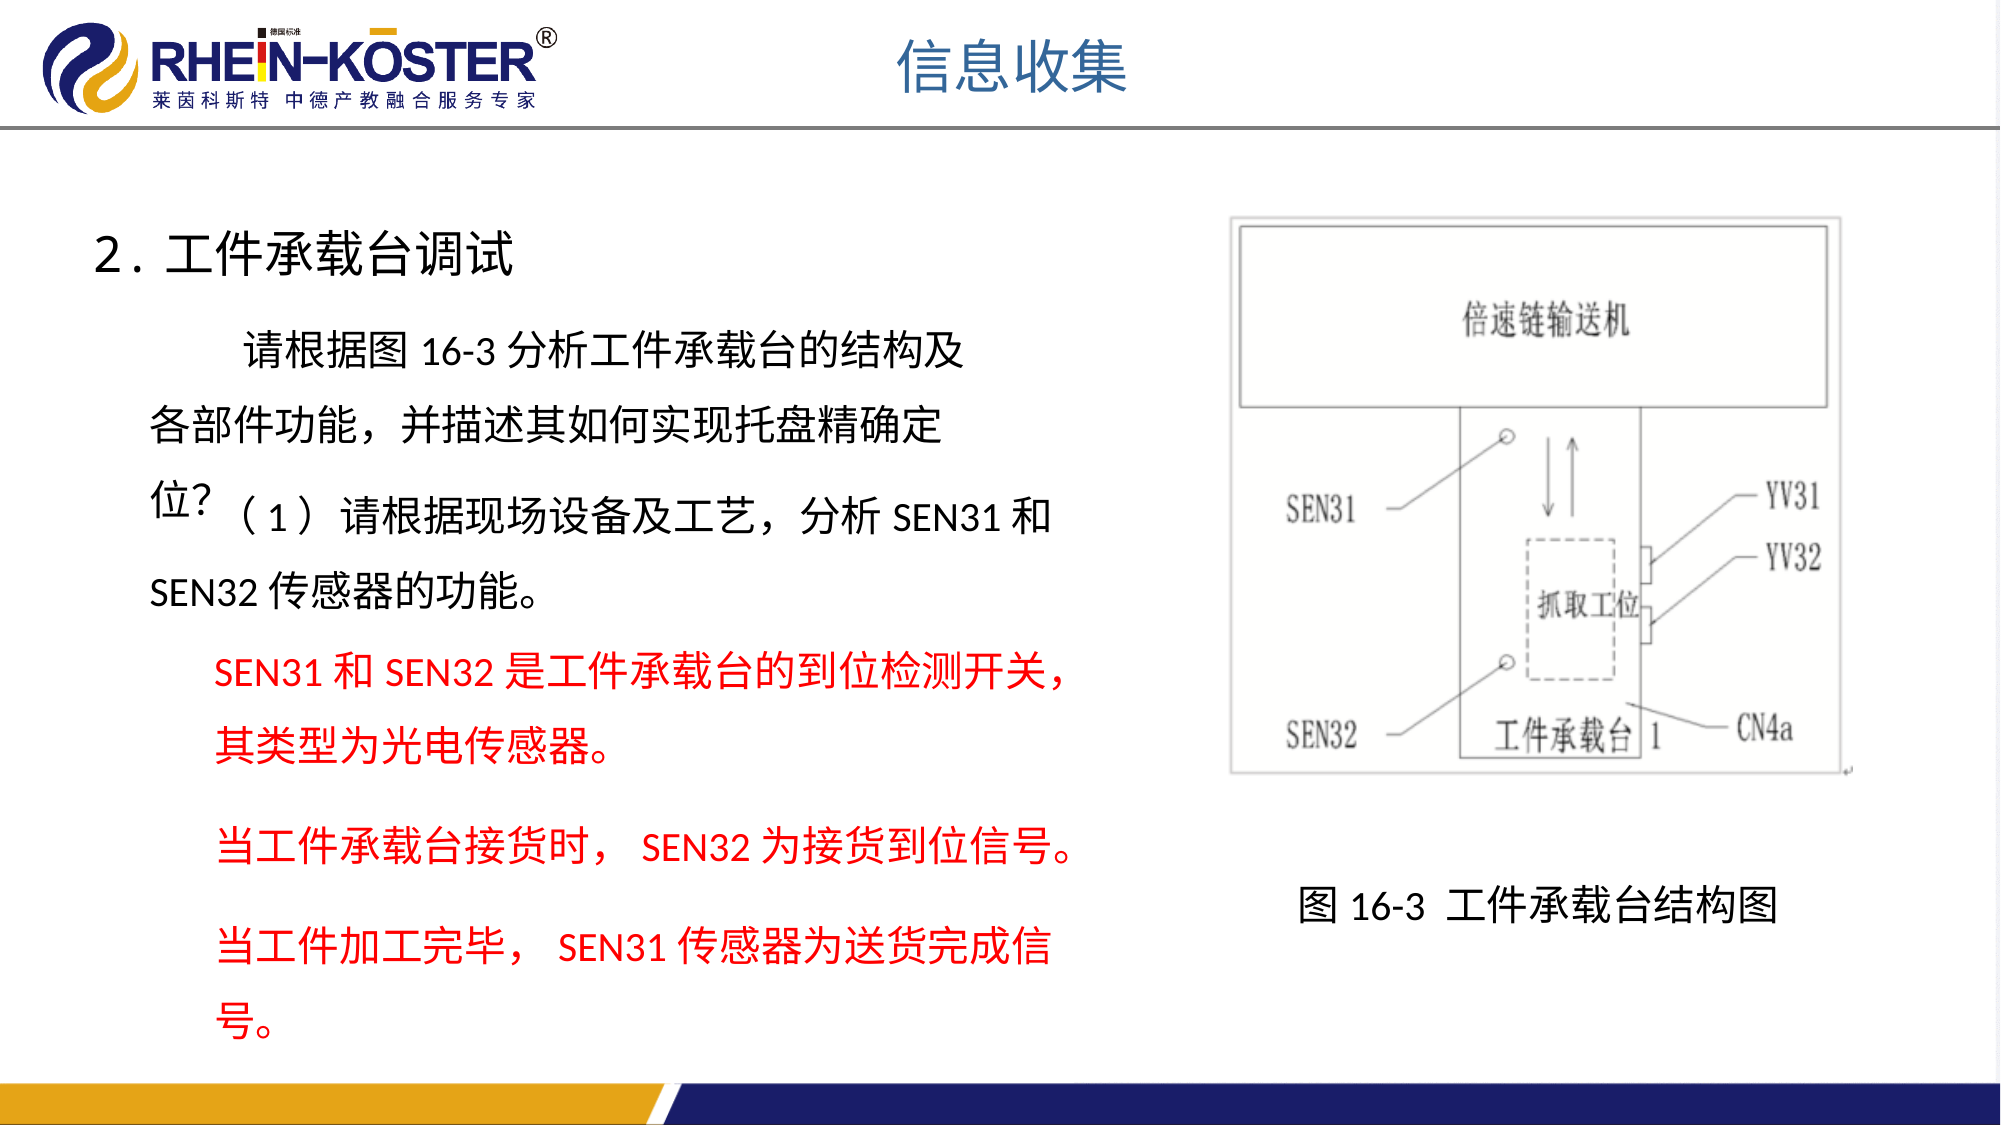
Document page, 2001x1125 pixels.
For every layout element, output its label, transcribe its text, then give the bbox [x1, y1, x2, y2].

text_box SEN31和SEN32是工件承载台的到位检测开关，其类型为光电传感器。 当工件承载台接货时，SEN32为接货到位信号。 当工件加工完毕，SEN31传感器为送货完成信号。 [199, 612, 1077, 1053]
text_box 2.工件承载台调试 [77, 184, 530, 290]
text_box 图16-3 工件承载台结构图 [1282, 871, 1794, 937]
list 信息收集 [499, 31, 1525, 124]
text_box 请根据图16-3分析工件承载台的结构及各部件功能，并描述其如何实现托盘精确定位？ [134, 290, 999, 457]
picture [0, 0, 2001, 1125]
text_box （1）请根据现场设备及工艺，分析SEN31和SEN32传感器的功能。 [134, 457, 1100, 623]
